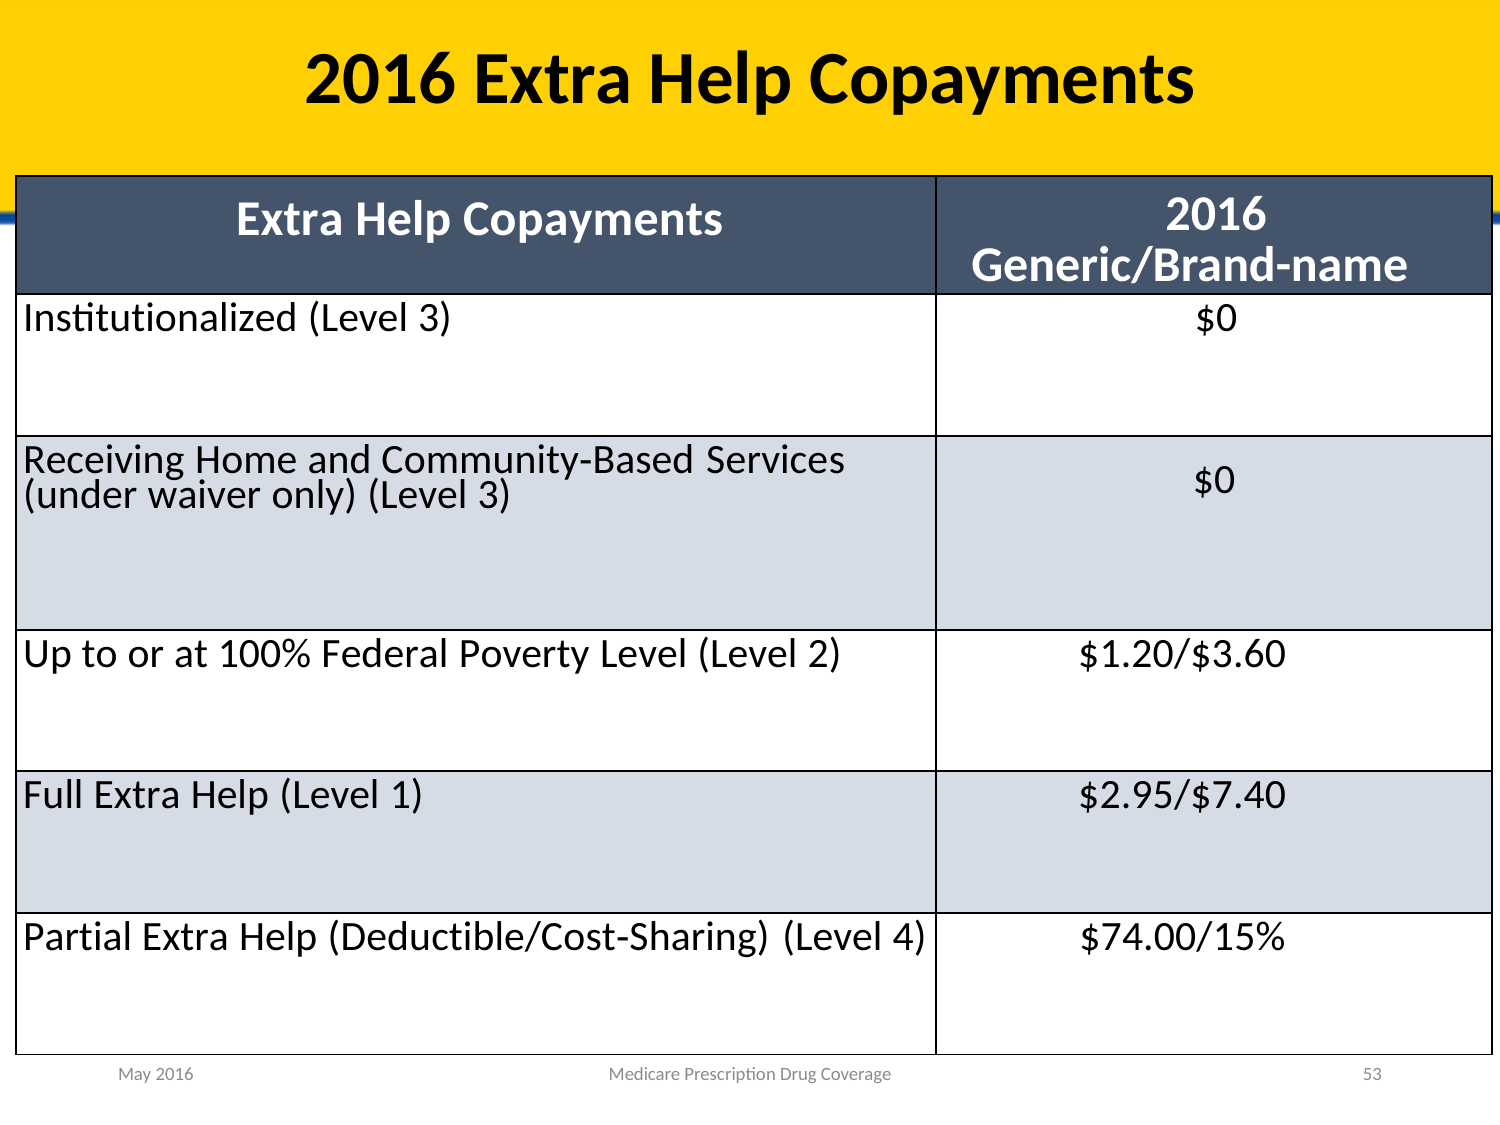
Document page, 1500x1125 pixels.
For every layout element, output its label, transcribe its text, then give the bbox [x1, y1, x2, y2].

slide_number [103, 1042, 441, 1103]
table_cell $0 [937, 437, 1491, 629]
footer Medicare Prescription Drug Coverage [496, 1042, 1004, 1103]
table_cell Receiving Home and Community‐Based Services (under waiver only) (Level 3) [17, 437, 935, 629]
table_header 2016 Generic/Brand-name [937, 177, 1491, 293]
table_cell Partial Extra Help (Deductible/Cost‐Sharing) (Level 4) [17, 914, 935, 1054]
table_cell Full Extra Help (Level 1) [17, 772, 935, 912]
slide_number 53 [1059, 1042, 1397, 1103]
table_header Extra Help Copayments [17, 177, 935, 293]
table_cell $74.00/15% [937, 914, 1491, 1054]
table_cell $0 [937, 295, 1491, 435]
table_cell $1.20/$3.60 [937, 631, 1491, 770]
picture [0, 157, 1500, 1125]
title 2016 Extra Help Copayments [0, 2, 1500, 157]
table_cell $2.95/$7.40 [937, 772, 1491, 912]
table_cell Up to or at 100% Federal Poverty Level (Level 2) [17, 631, 935, 770]
table_cell Institutionalized (Level 3) [17, 295, 935, 435]
